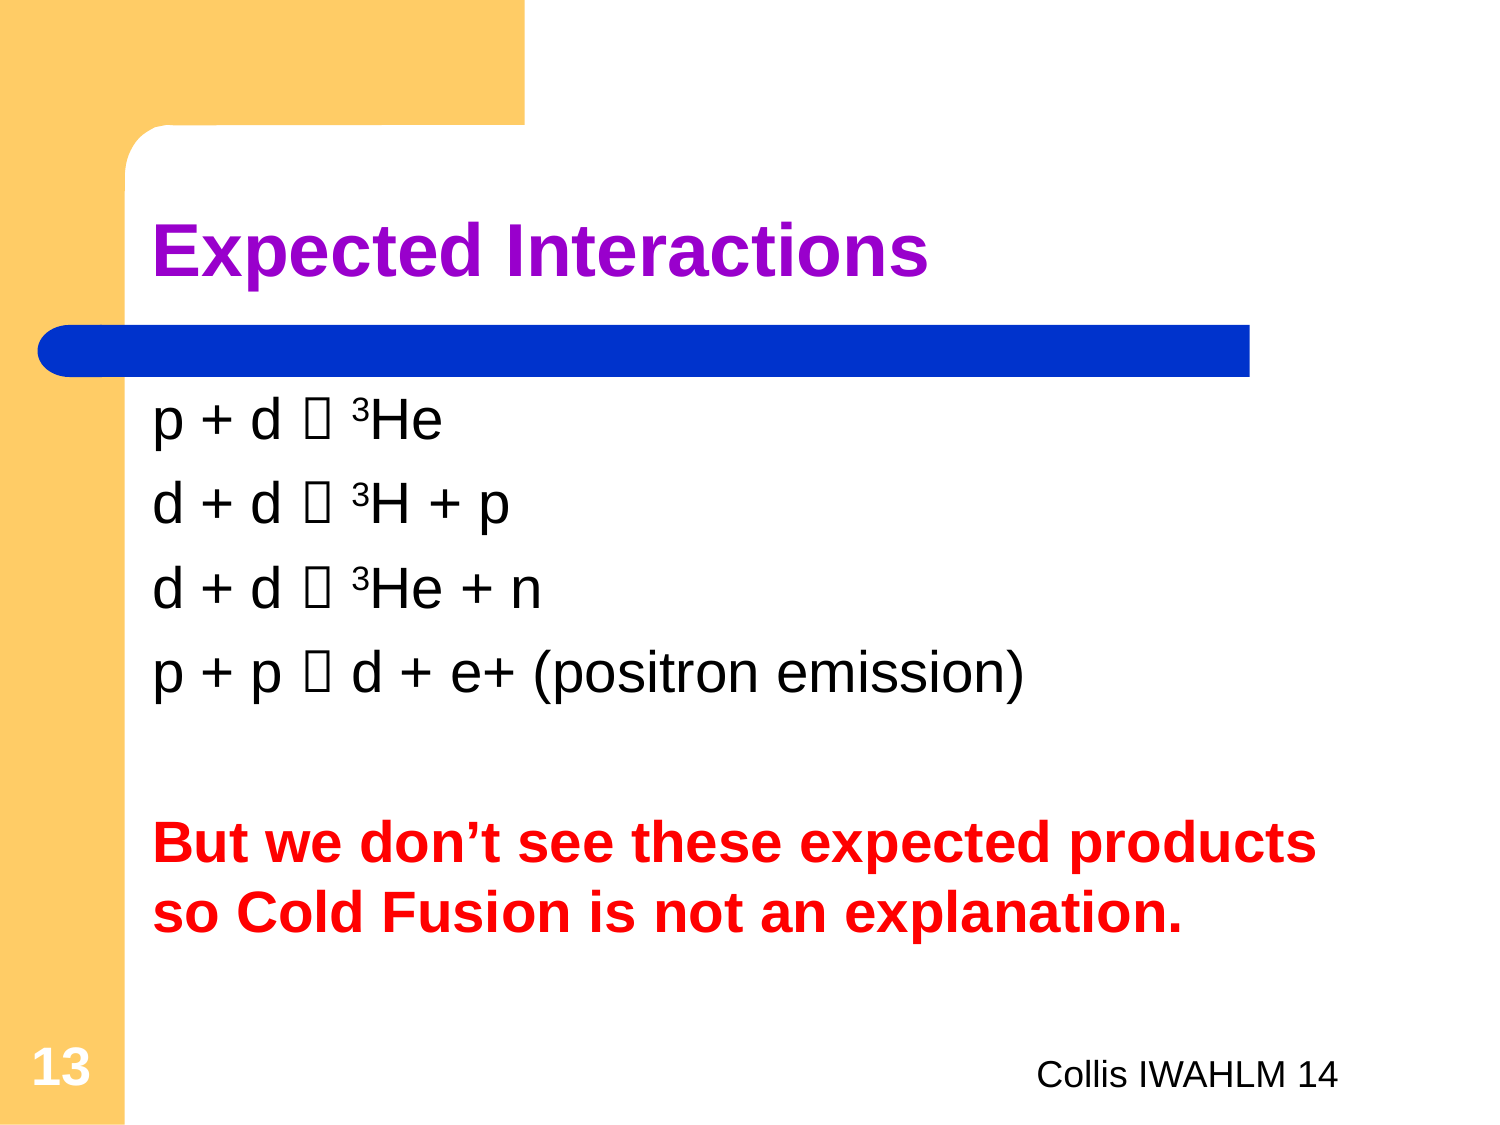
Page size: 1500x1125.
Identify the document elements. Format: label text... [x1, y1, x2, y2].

footer Collis IWAHLM 14 [949, 1024, 1426, 1103]
text_box 13 [13, 1023, 111, 1105]
text_box Expected Interactions [136, 136, 1413, 301]
text_box p + d  3He d + d  3H + p d + d  3He + n p + p  d + e+ (positron emission) But we don’t see these expected products so Cold Fusion is not an explanation. [137, 373, 1400, 999]
